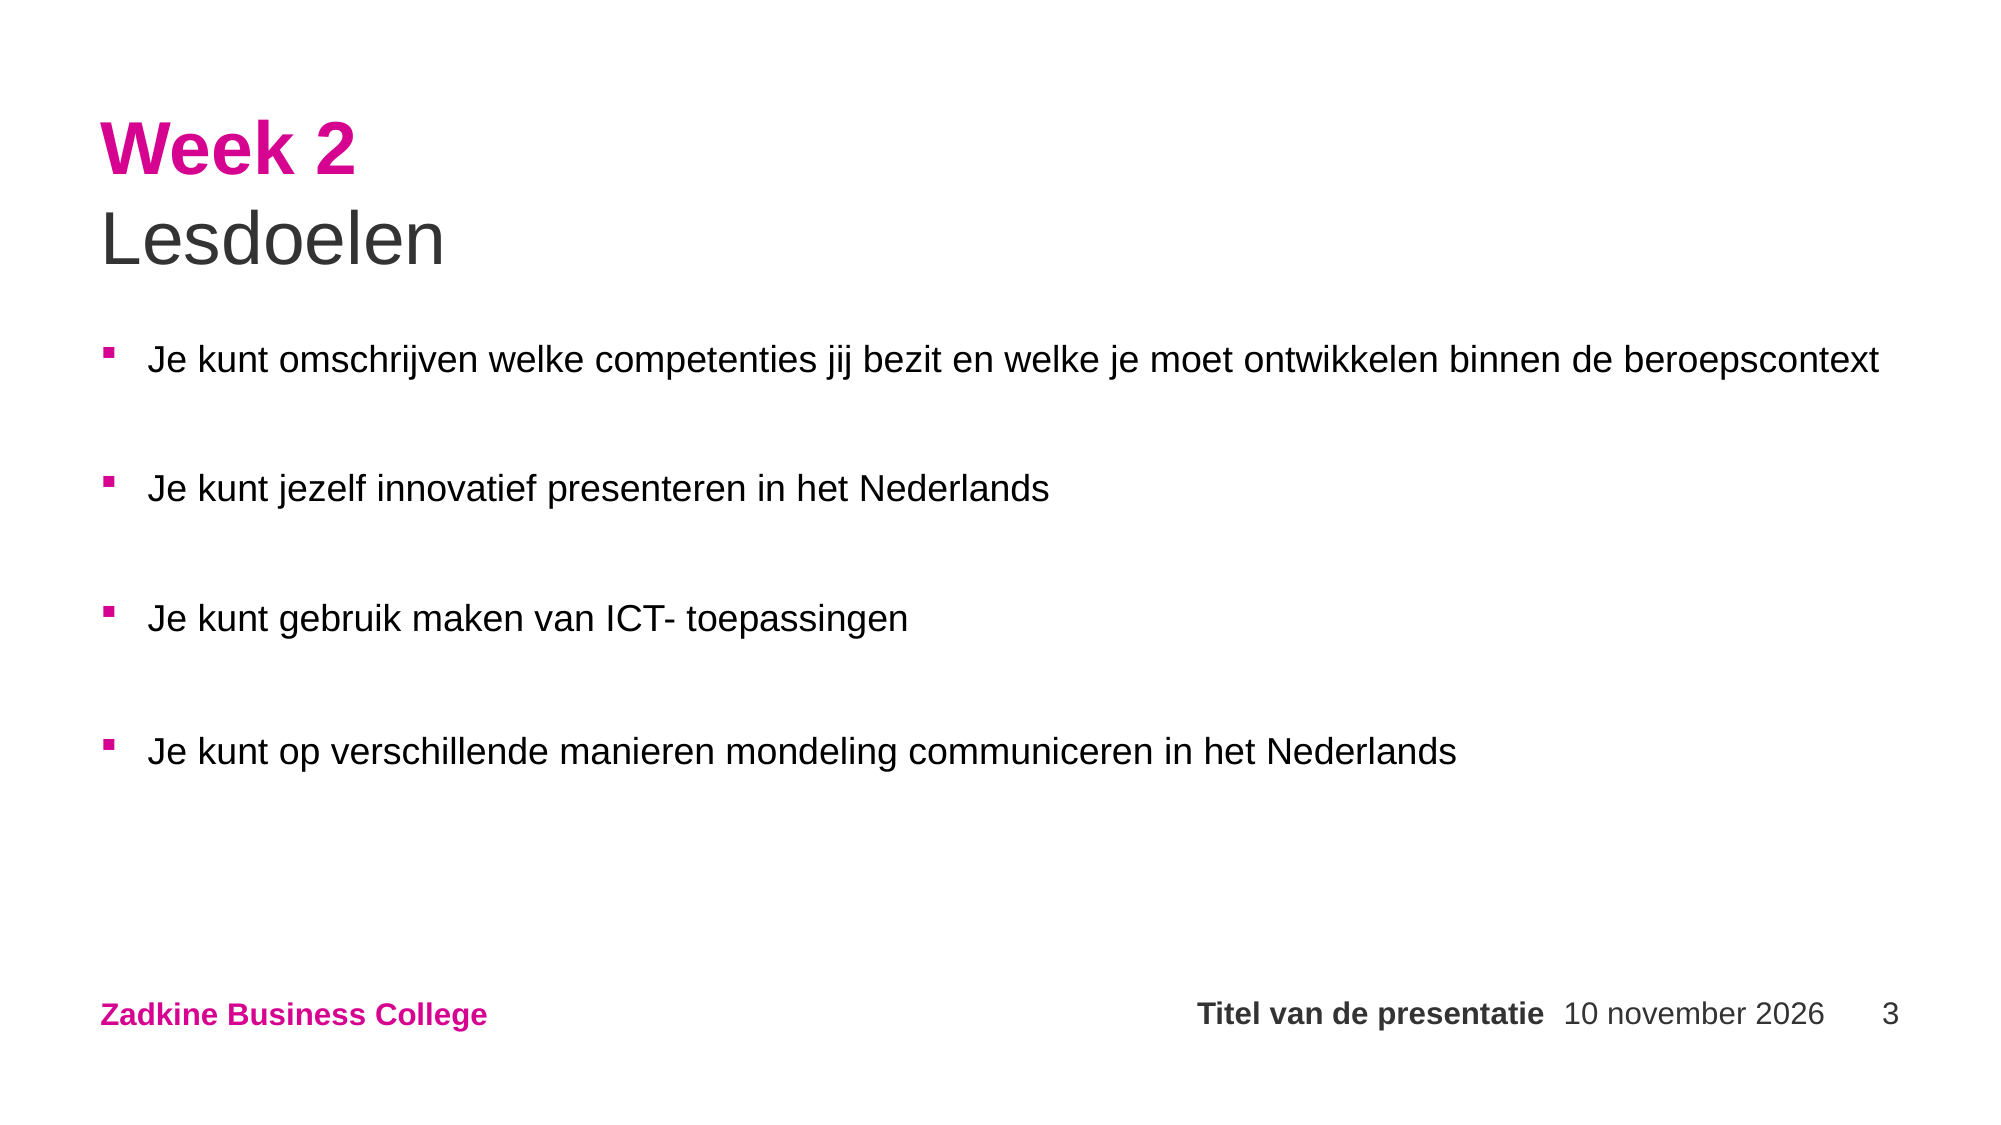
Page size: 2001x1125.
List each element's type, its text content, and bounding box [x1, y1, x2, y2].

slide_number 3 [1825, 993, 1900, 1033]
footer Titel van de presentatie [870, 993, 1546, 1033]
list Lesdoelen [100, 189, 1900, 280]
title Week 2 [100, 100, 1900, 189]
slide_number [1546, 993, 1825, 1033]
list Je kunt omschrijven welke competenties jij bezit en welke je moet ontwikkelen binnen de beroepscontext Je kunt jezelf innovatief presenteren in het Nederlands Je kunt gebruik maken van ICT- toepassingen Je kunt op verschillende manieren mondeling communiceren in het Nederlands [100, 331, 1900, 917]
